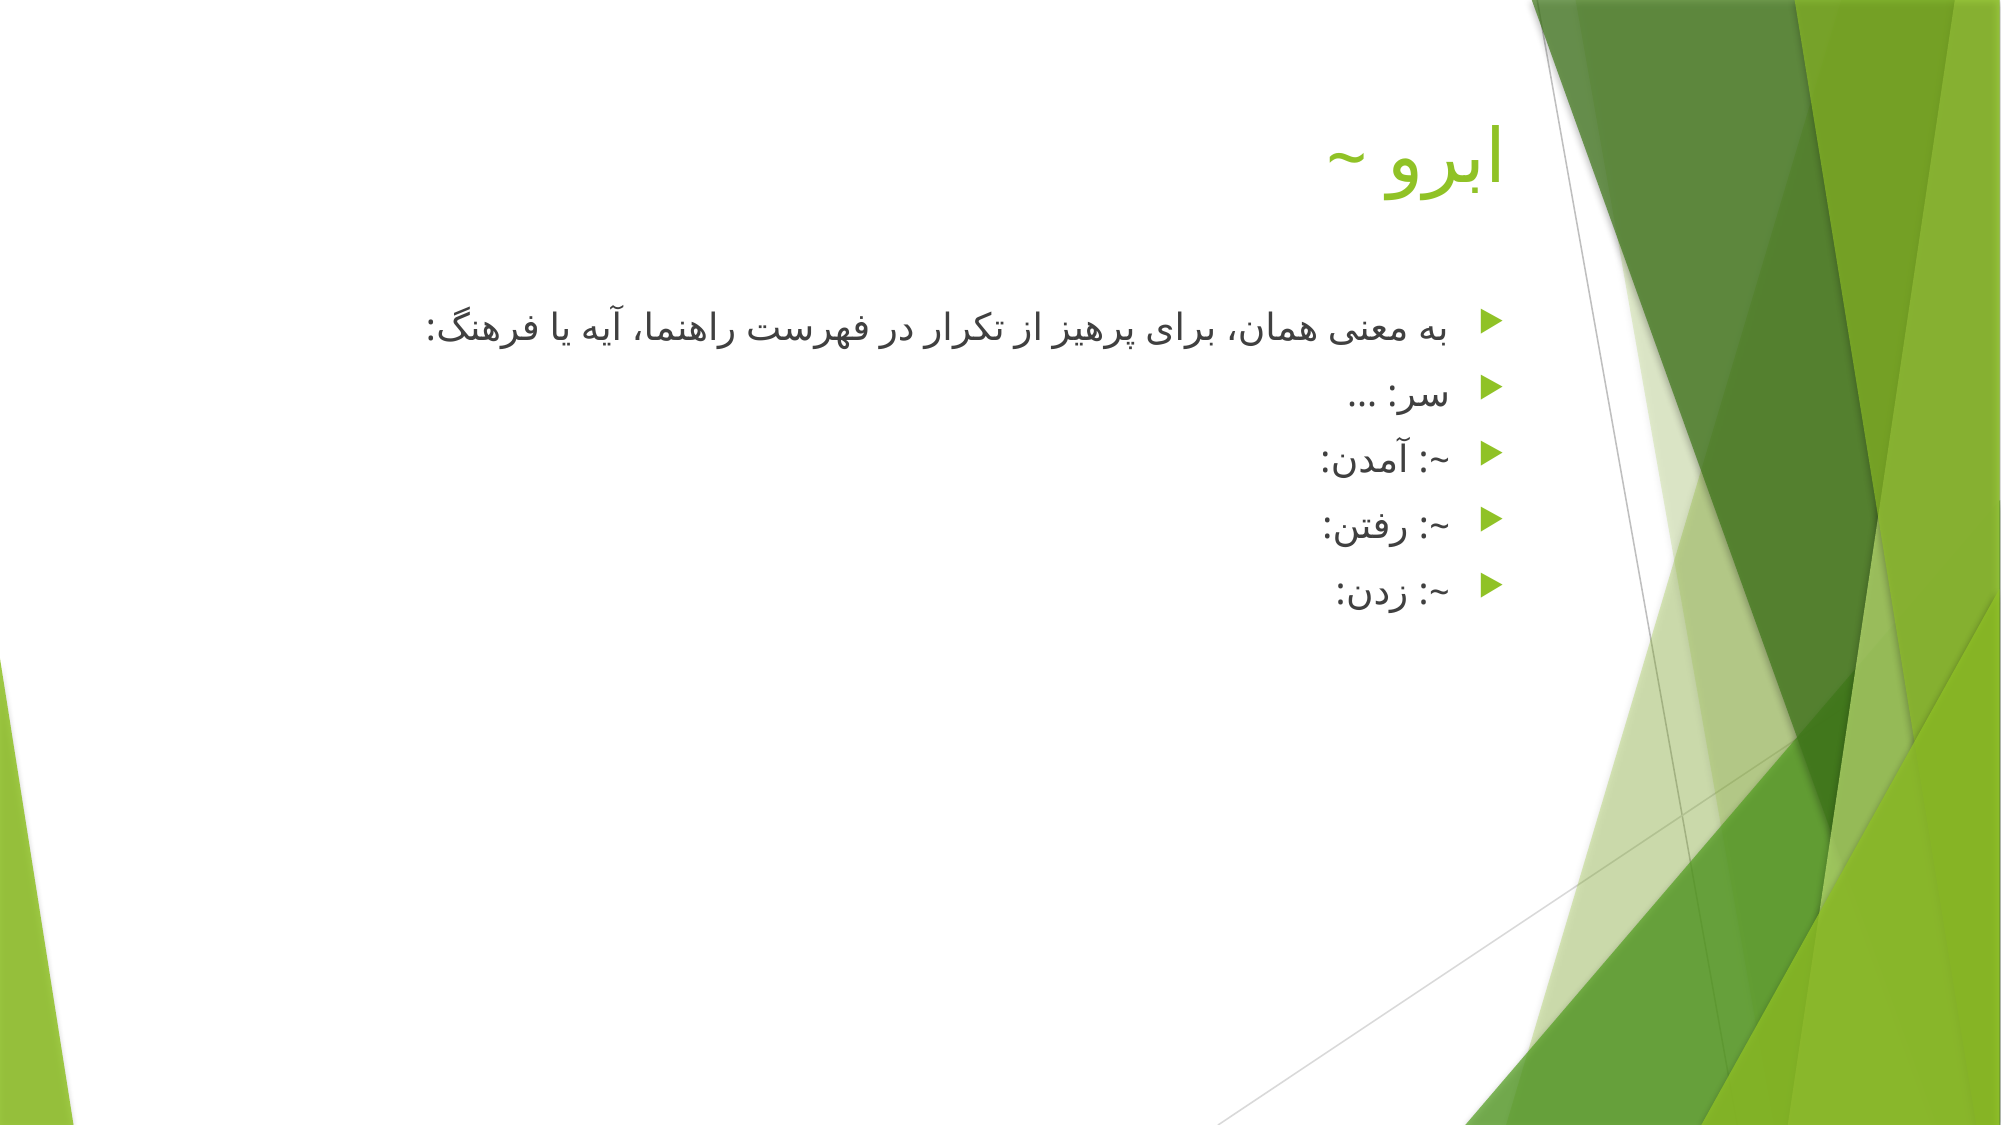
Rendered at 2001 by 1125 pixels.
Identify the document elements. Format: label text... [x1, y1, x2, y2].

title ابرو ~ [111, 99, 1522, 264]
list به معنی همان، برای پرهیز از تکرار در فهرست راهنما، آیه یا فرهنگ: سر: ... ~: آمدن: ~: رفتن: ~: زدن: [111, 295, 1522, 991]
